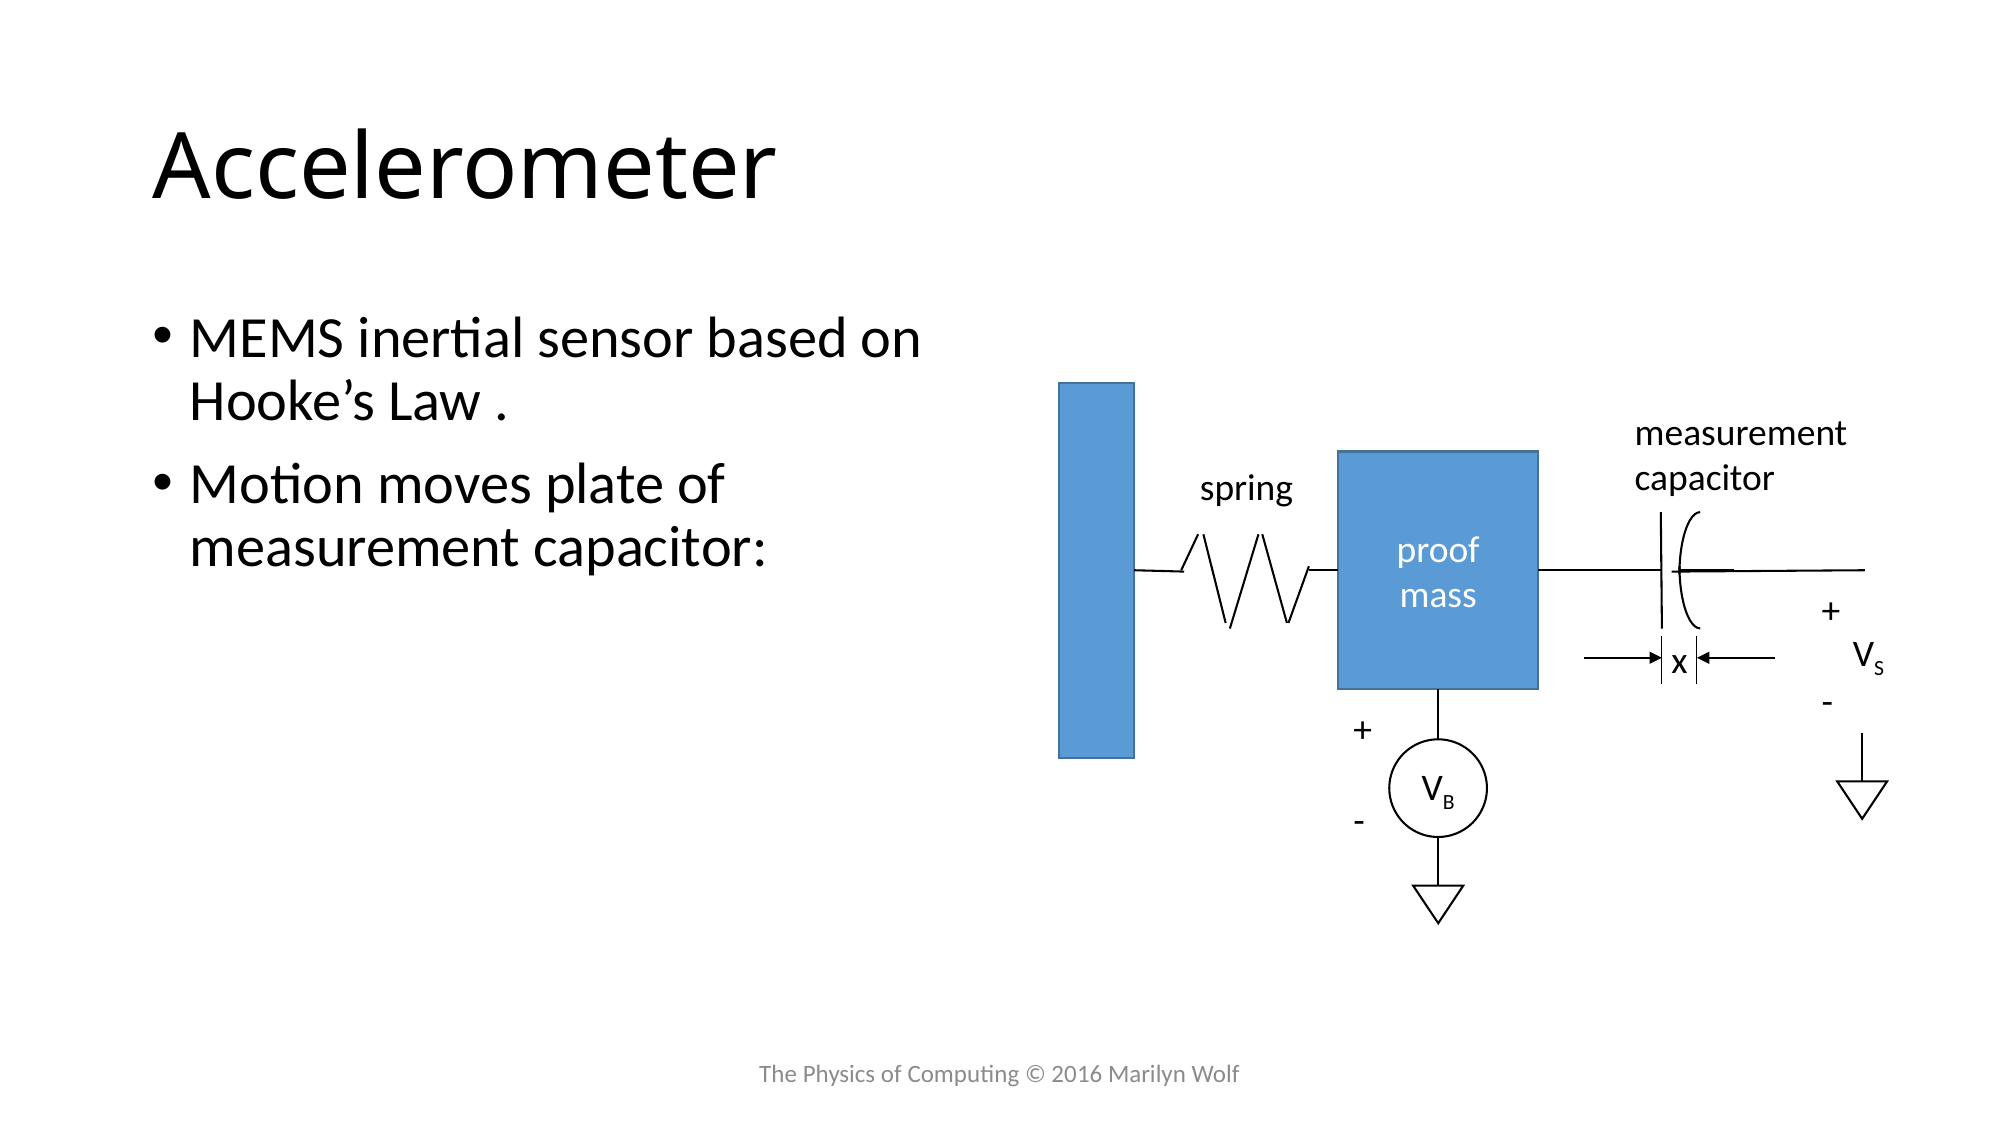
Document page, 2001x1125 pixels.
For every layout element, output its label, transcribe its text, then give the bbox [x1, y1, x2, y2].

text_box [1262, 534, 1287, 623]
text_box VS [1838, 621, 1900, 688]
text_box proof mass [1337, 450, 1539, 690]
text_box + [1338, 697, 1387, 757]
text_box VB [1388, 738, 1488, 839]
text_box measurement capacitor [1619, 400, 1863, 506]
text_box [1288, 566, 1309, 623]
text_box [1203, 534, 1226, 623]
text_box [1229, 534, 1259, 629]
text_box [1603, 506, 1737, 635]
text_box - [1338, 788, 1380, 848]
footer The Physics of Computing © 2016 Marilyn Wolf [662, 1042, 1338, 1103]
text_box [1835, 780, 1890, 821]
text_box x [1656, 635, 1703, 689]
title Accelerometer [137, 60, 1863, 278]
text_box [1411, 884, 1466, 926]
text_box - [1806, 669, 1849, 730]
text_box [1181, 534, 1199, 571]
text_box spring [1184, 455, 1309, 516]
text_box [1058, 382, 1135, 759]
text_box + [1806, 578, 1856, 639]
